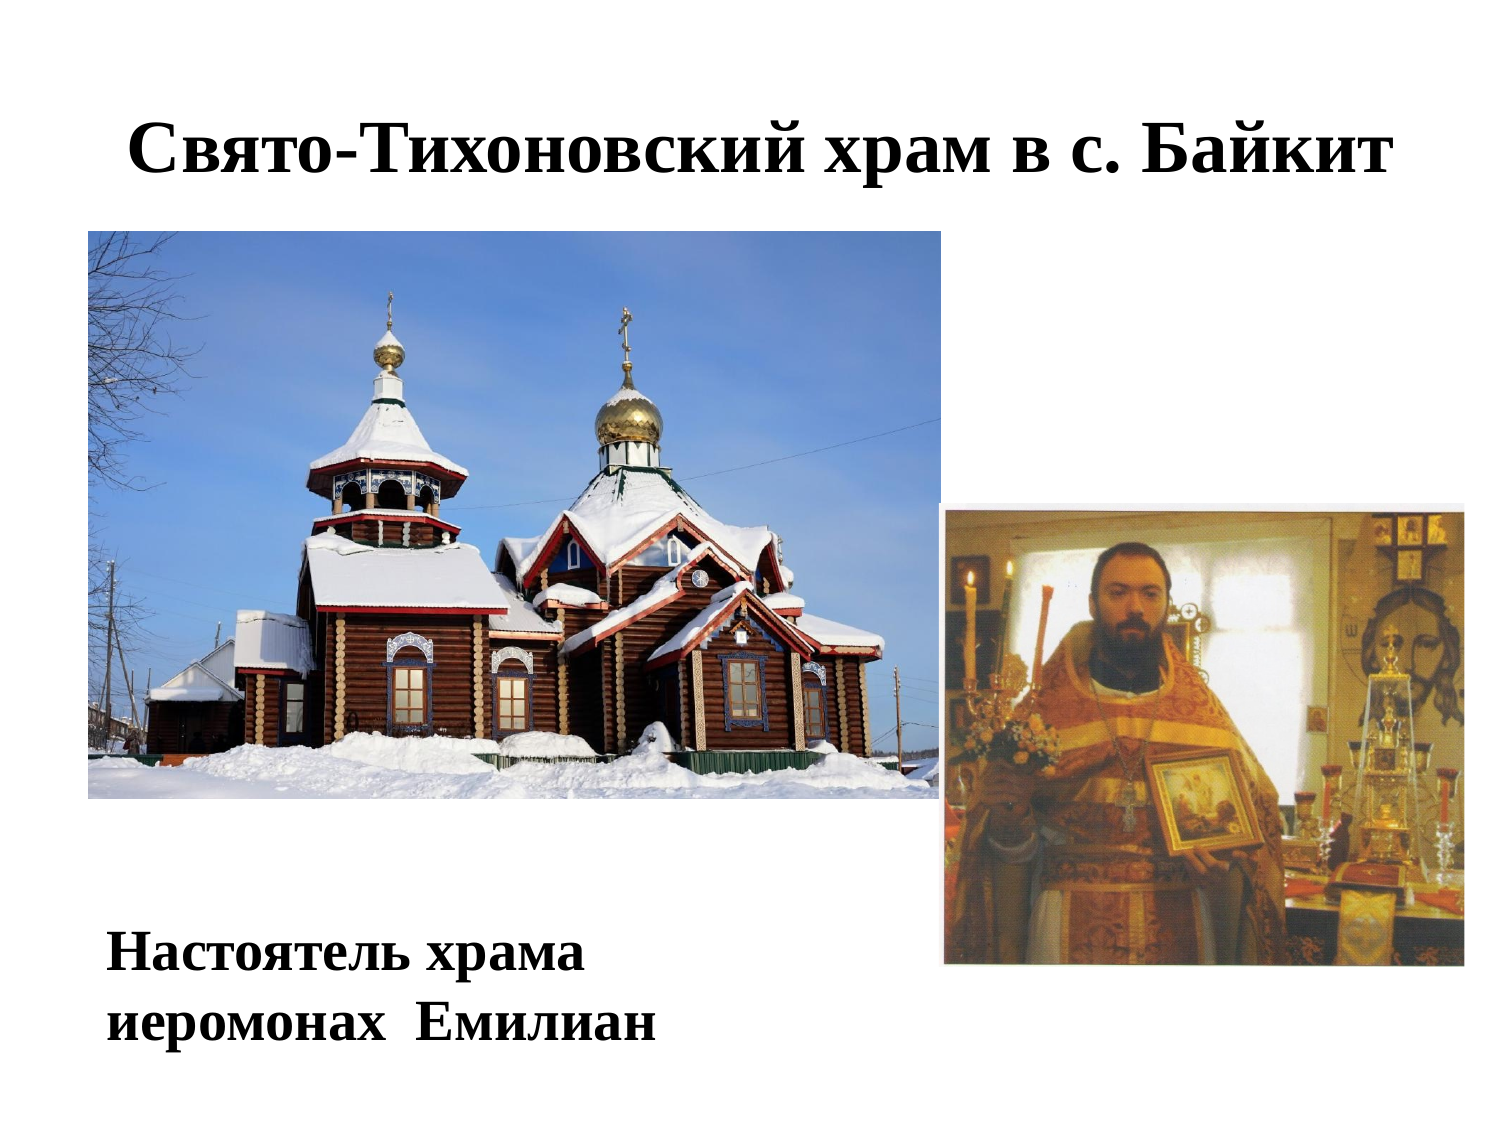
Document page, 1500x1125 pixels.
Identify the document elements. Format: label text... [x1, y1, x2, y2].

text_box Настоятель храма иеромонах Емилиан [91, 905, 672, 1060]
text_box Свято-Тихоновский храм в с. Байкит [112, 89, 1500, 195]
picture [88, 231, 1465, 967]
